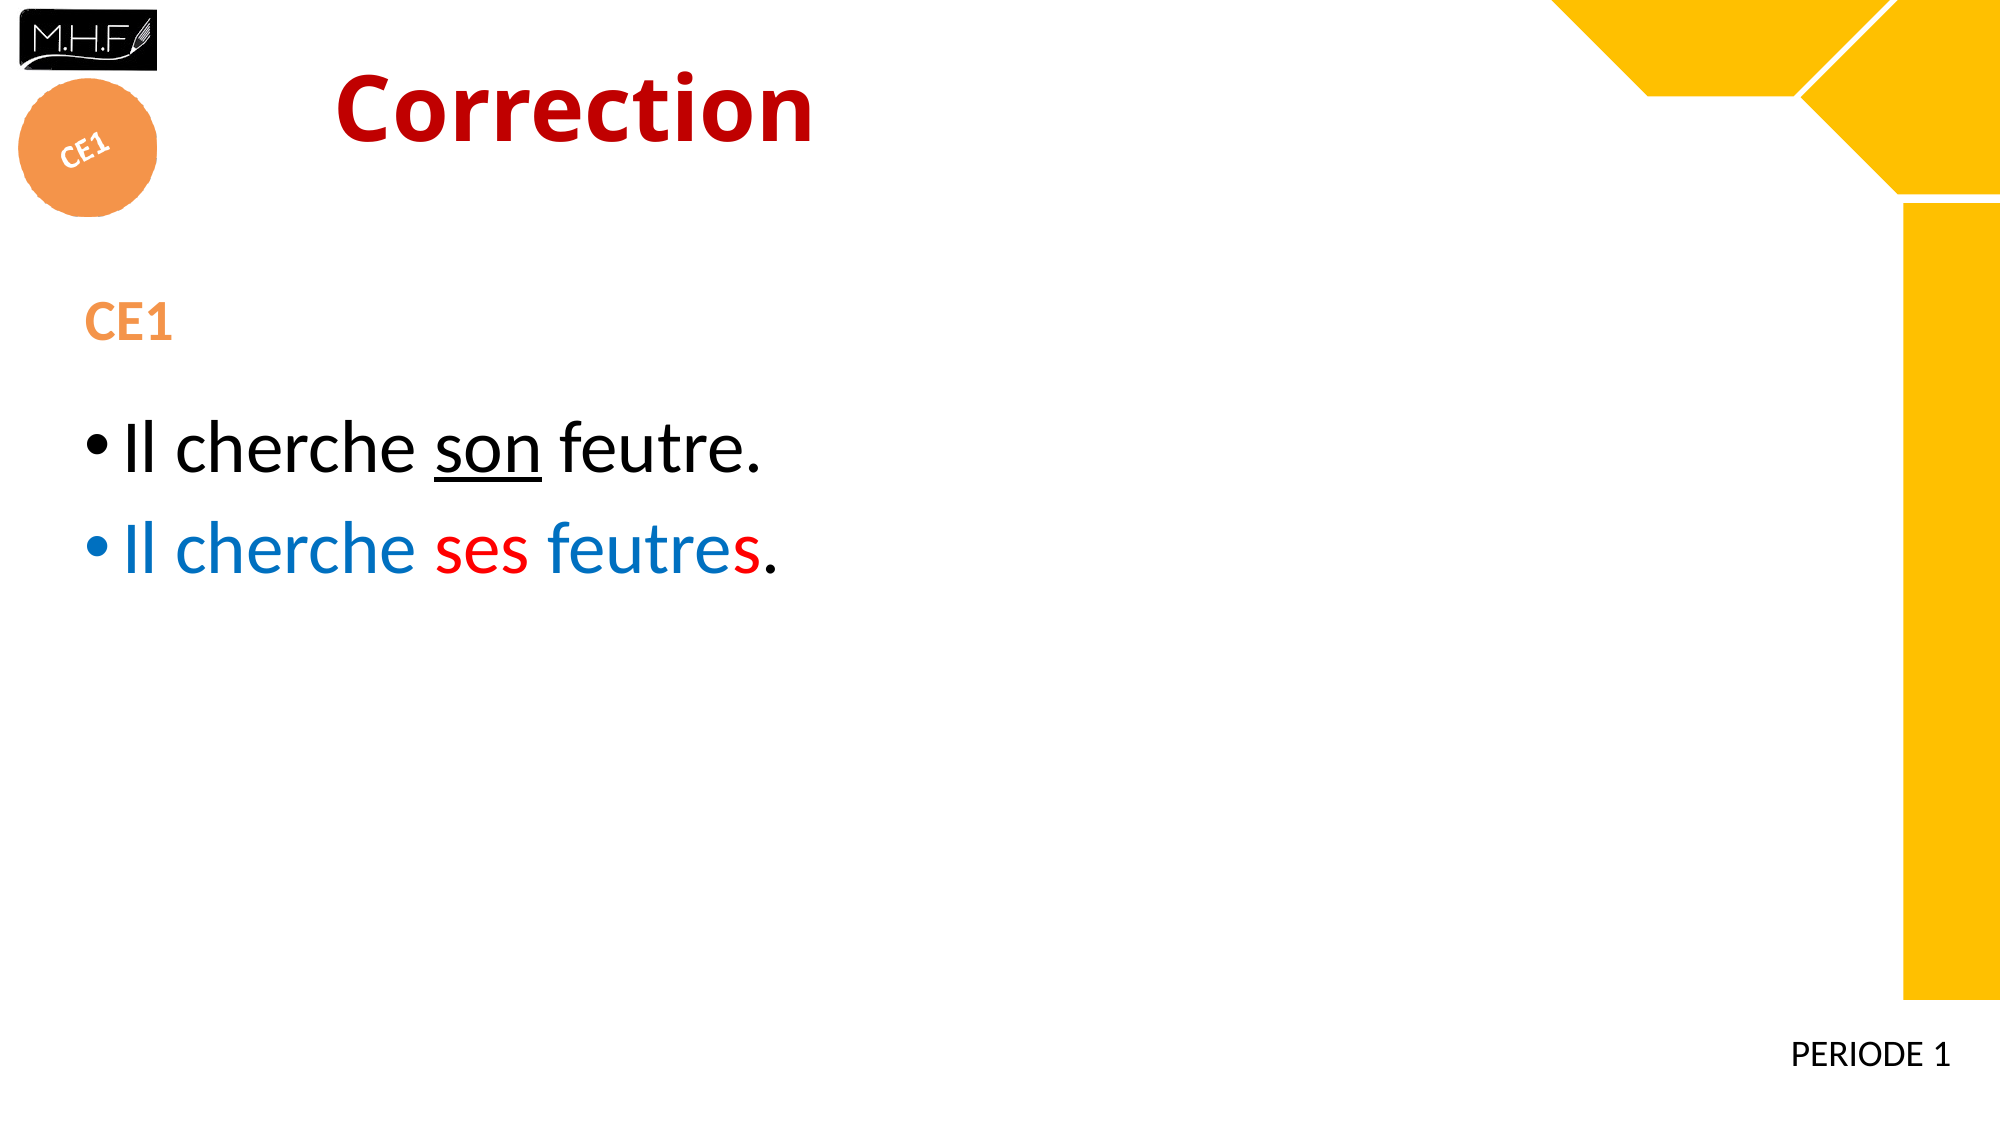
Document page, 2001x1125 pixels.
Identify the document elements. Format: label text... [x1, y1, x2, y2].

text_box [1902, 202, 2000, 1001]
title Correction [318, 3, 1865, 221]
picture [18, 78, 157, 218]
text_box CE1 [69, 282, 733, 388]
text_box PERIODE 1 [1362, 1021, 1967, 1125]
text_box [1549, 0, 1892, 98]
text_box Il cherche son feutre. Il cherche ses feutres. [69, 399, 1425, 637]
picture [16, 7, 157, 74]
text_box [1799, 0, 2000, 196]
